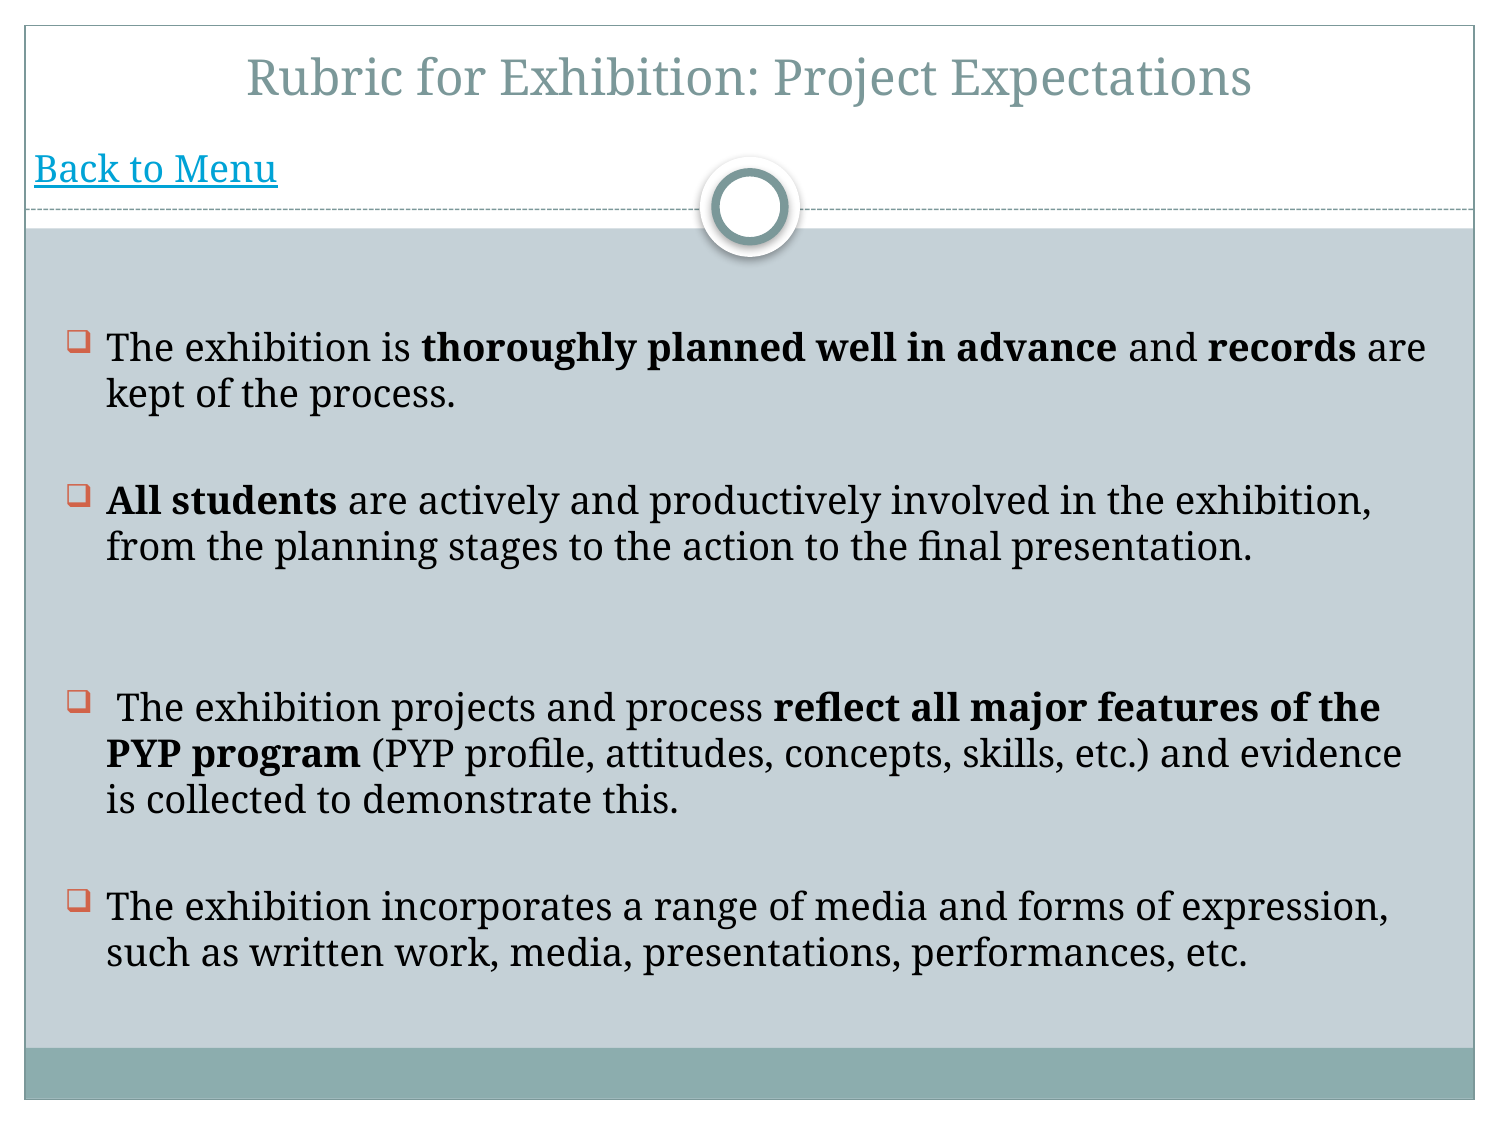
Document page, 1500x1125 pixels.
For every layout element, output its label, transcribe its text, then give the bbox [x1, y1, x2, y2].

text_box Back to Menu [19, 137, 293, 204]
title Rubric for Exhibition: Project Expectations [49, 37, 1450, 113]
list The exhibition is thoroughly planned well in advance and records are kept of the process. All students are actively and productively involved in the exhibition, from the planning stages to the action to the final presentation. The exhibition projects and process reflect all major features of the PYP program (PYP profile, attitudes, concepts, skills, etc.) and evidence is collected to demonstrate this. The exhibition incorporates a range of media and forms of expression, such as written work, media, presentations, performances, etc. [50, 262, 1445, 1050]
